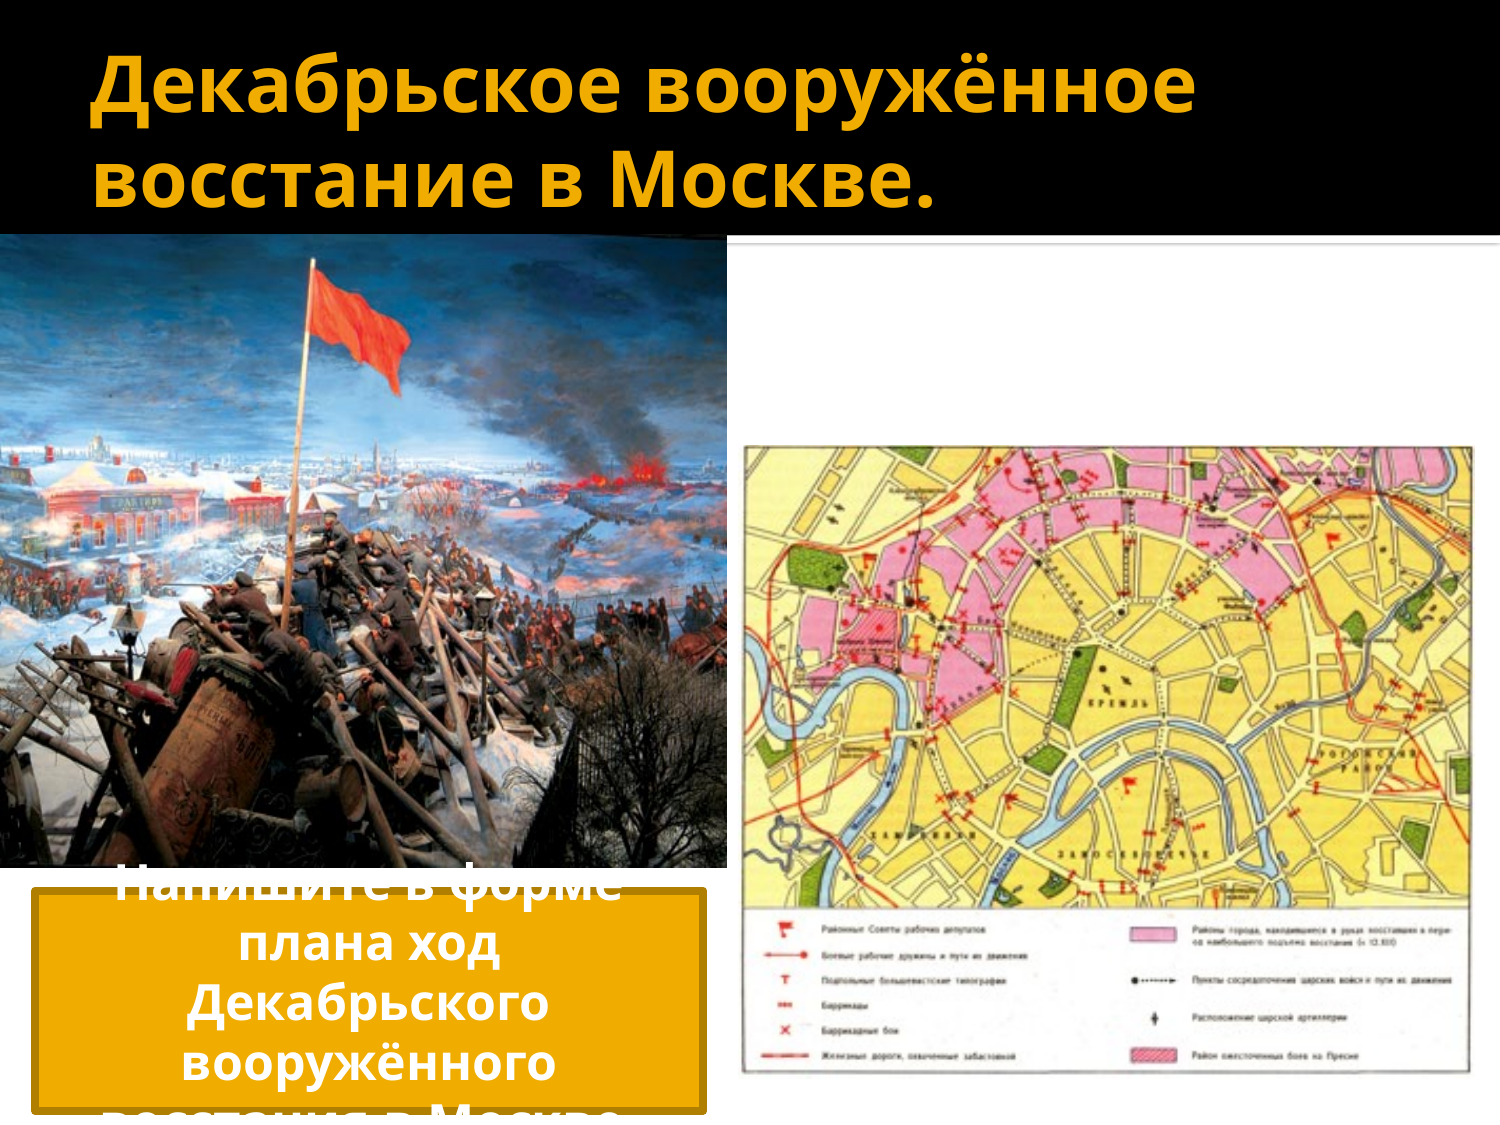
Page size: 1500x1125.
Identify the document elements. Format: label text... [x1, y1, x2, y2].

text_box Напишите в форме плана ход Декабрьского вооружённого восстания в Москве. [31, 887, 707, 1115]
title Декабрьское вооружённое восстание в Москве. [75, 25, 1425, 231]
picture [0, 234, 727, 868]
picture [738, 445, 1475, 1079]
